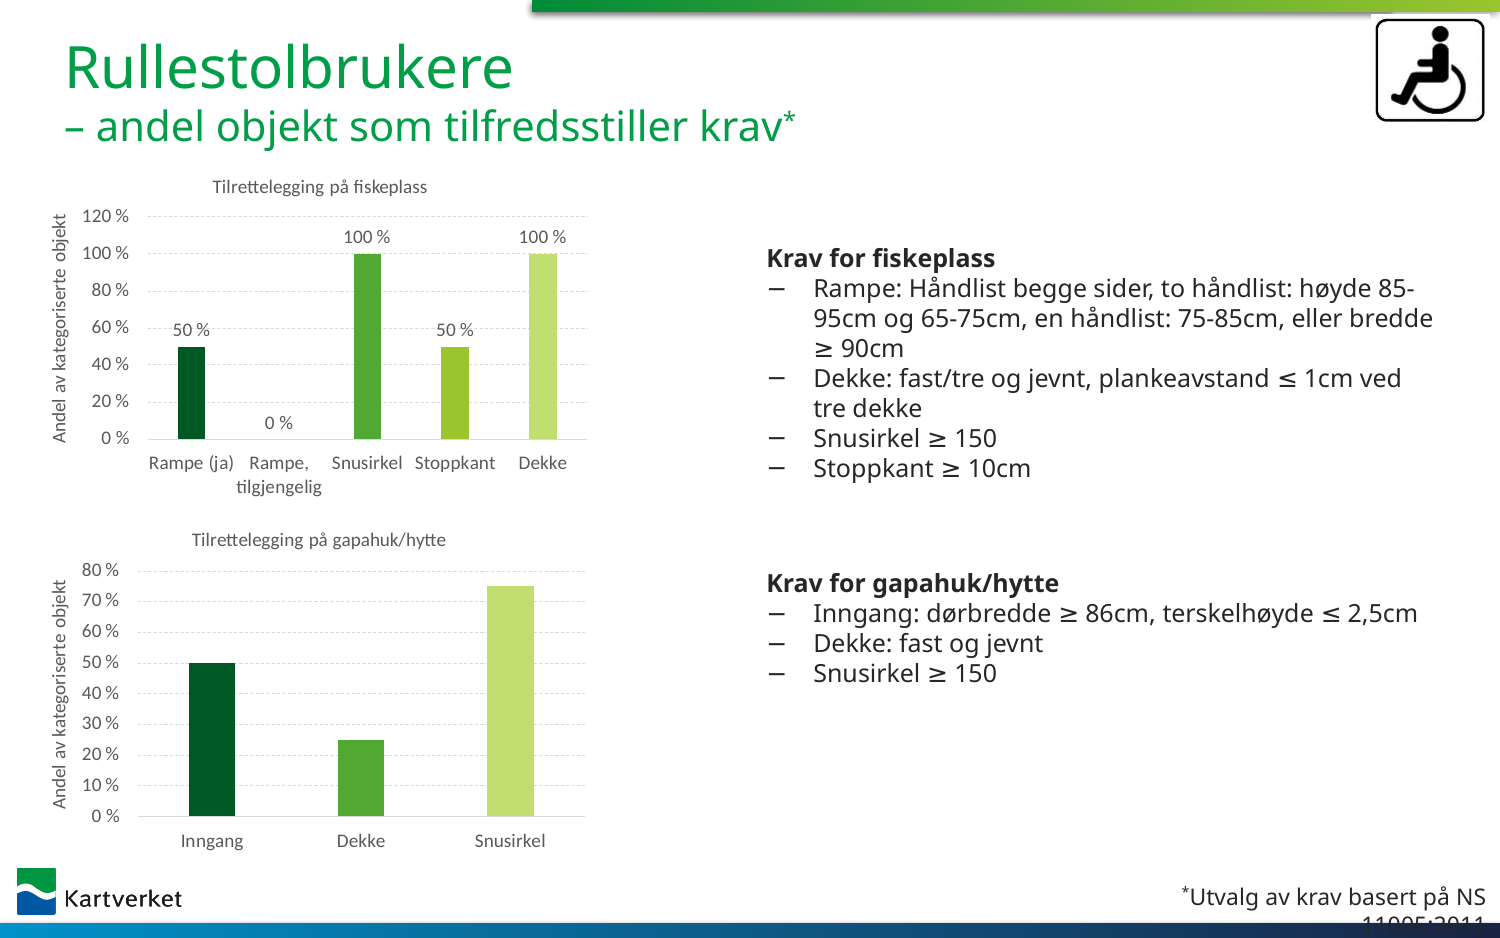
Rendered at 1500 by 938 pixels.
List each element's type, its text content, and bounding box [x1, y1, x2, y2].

text_box Krav for fiskeplass Rampe: Håndlist begge sider, to håndlist: høyde 85-95cm og 65-75cm, en håndlist: 75-85cm, eller bredde ≥ 90cm Dekke: fast/tre og jevnt, plankeavstand ≤ 1cm ved tre dekke Snusirkel ≥ 150 Stoppkant ≥ 10cm [751, 235, 1452, 490]
text_box *Utvalg av krav basert på NS 11005:2011 [1068, 873, 1500, 938]
picture [41, 520, 596, 859]
text_box Krav for gapahuk/hytte Inngang: dørbredde ≥ 86cm, terskelhøyde ≤ 2,5cm Dekke: fast og jevnt Snusirkel ≥ 150 [751, 560, 1452, 695]
text_box Rullestolbrukere – andel objekt som tilfredsstiller krav* [49, 29, 1431, 158]
picture [41, 166, 598, 505]
picture [1371, 13, 1491, 127]
